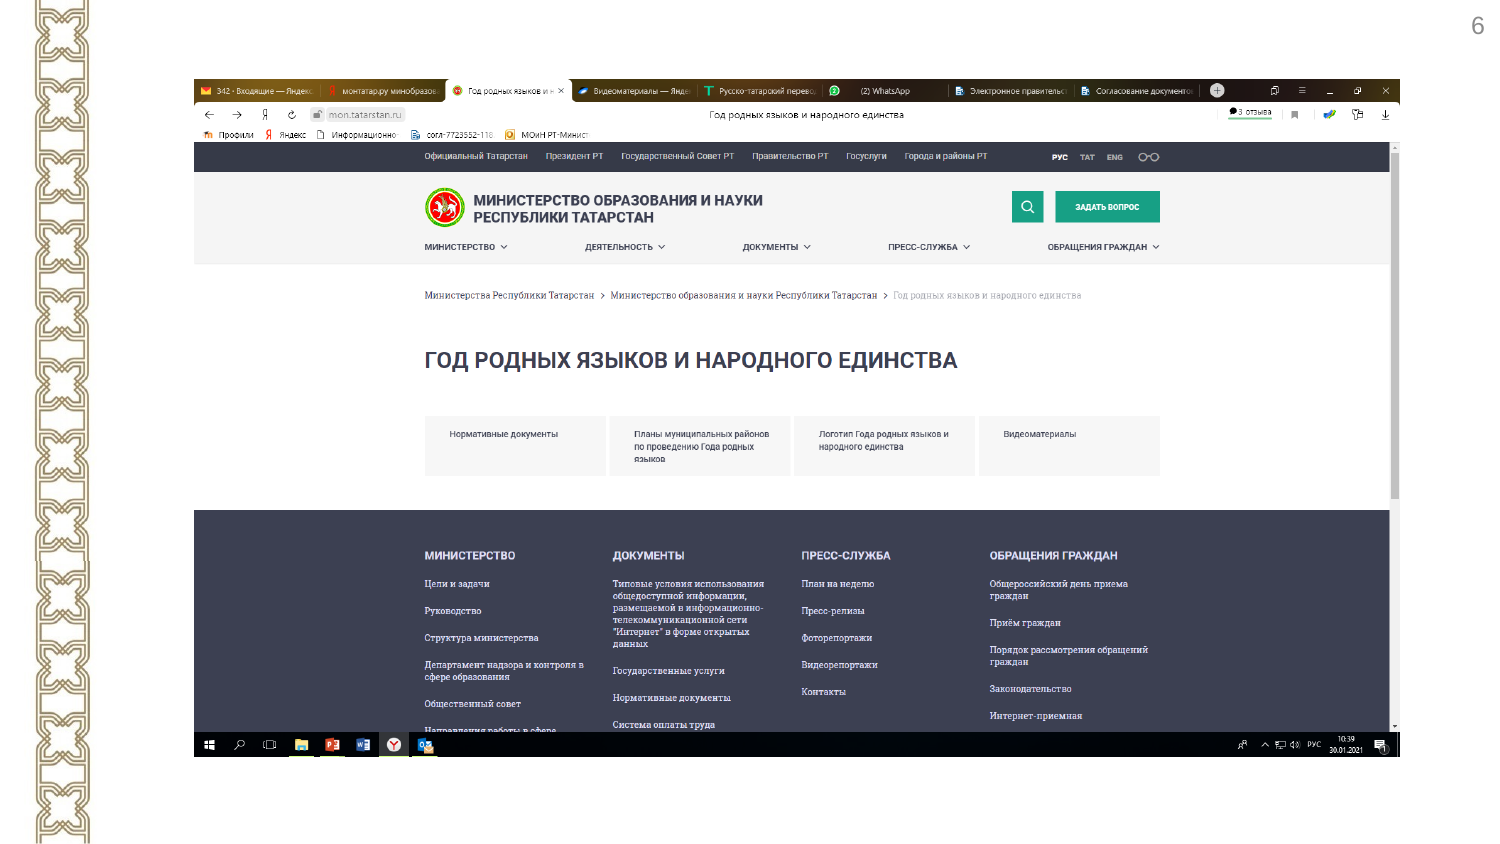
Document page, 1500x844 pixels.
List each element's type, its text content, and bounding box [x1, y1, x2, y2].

slide_number 6 [1149, 1, 1500, 47]
picture [0, 0, 1500, 844]
